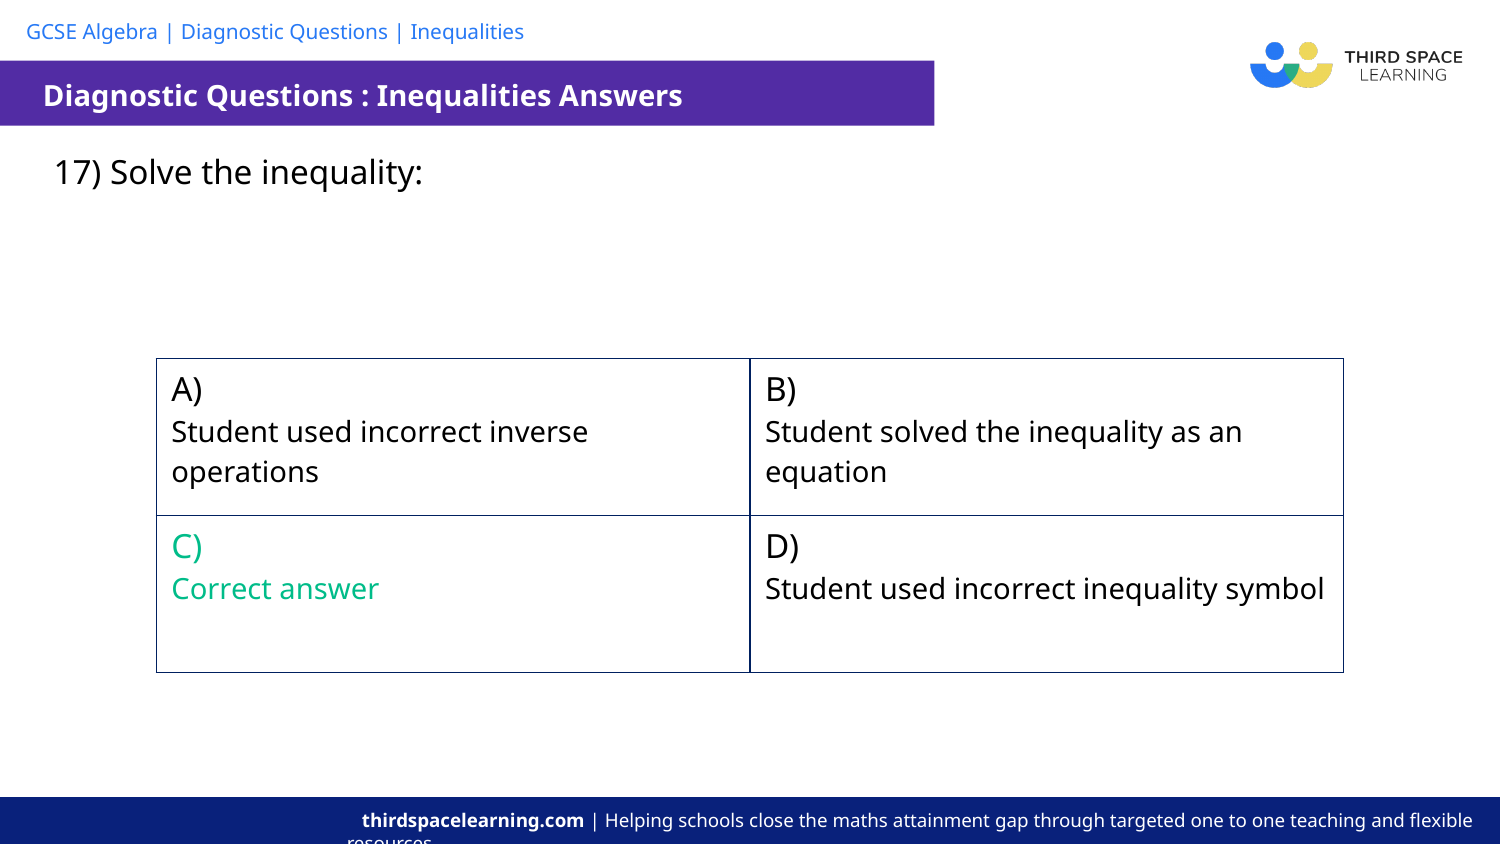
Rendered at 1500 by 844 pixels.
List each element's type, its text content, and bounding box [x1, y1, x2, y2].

picture [1250, 33, 1465, 99]
text_box Diagnostic Questions : Inequalities Answers [27, 61, 778, 127]
